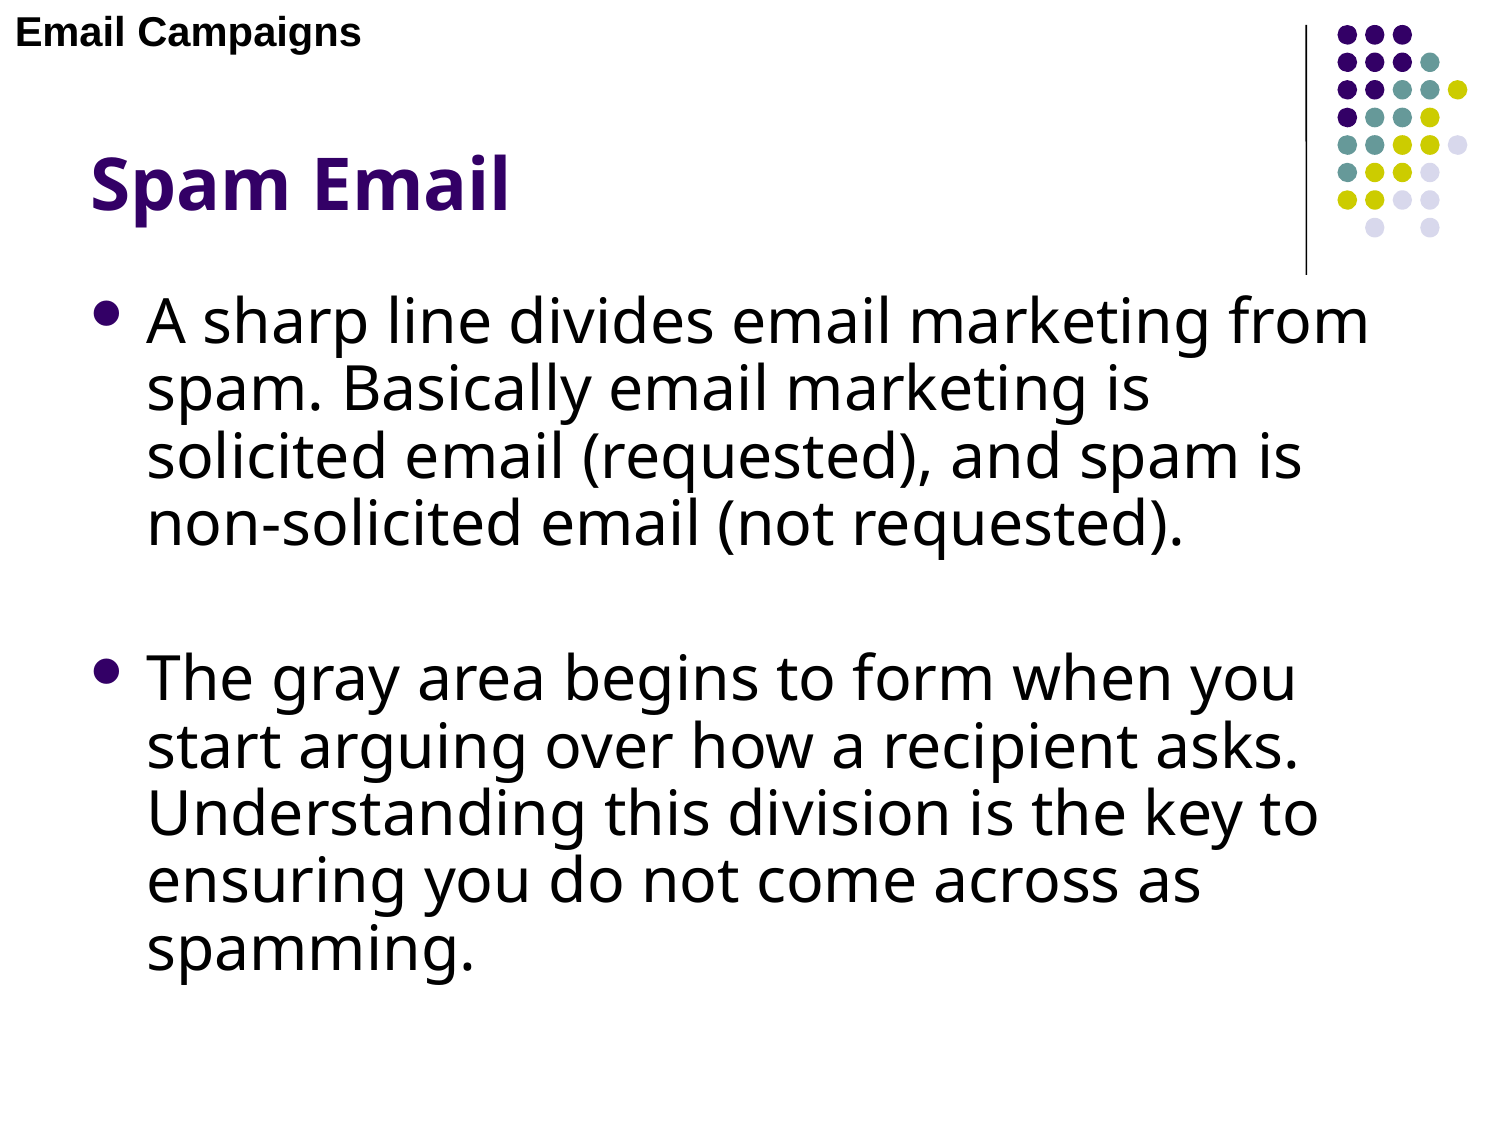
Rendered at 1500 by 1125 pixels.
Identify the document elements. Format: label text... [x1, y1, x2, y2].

title Spam Email [75, 125, 1313, 233]
text_box Email Campaigns [0, 0, 389, 63]
list A sharp line divides email marketing from spam. Basically email marketing is solicited email (requested), and spam is non-solicited email (not requested). The gray area begins to form when you start arguing over how a recipient asks. Understanding this division is the key to ensuring you do not come across as spamming. [75, 282, 1425, 1006]
